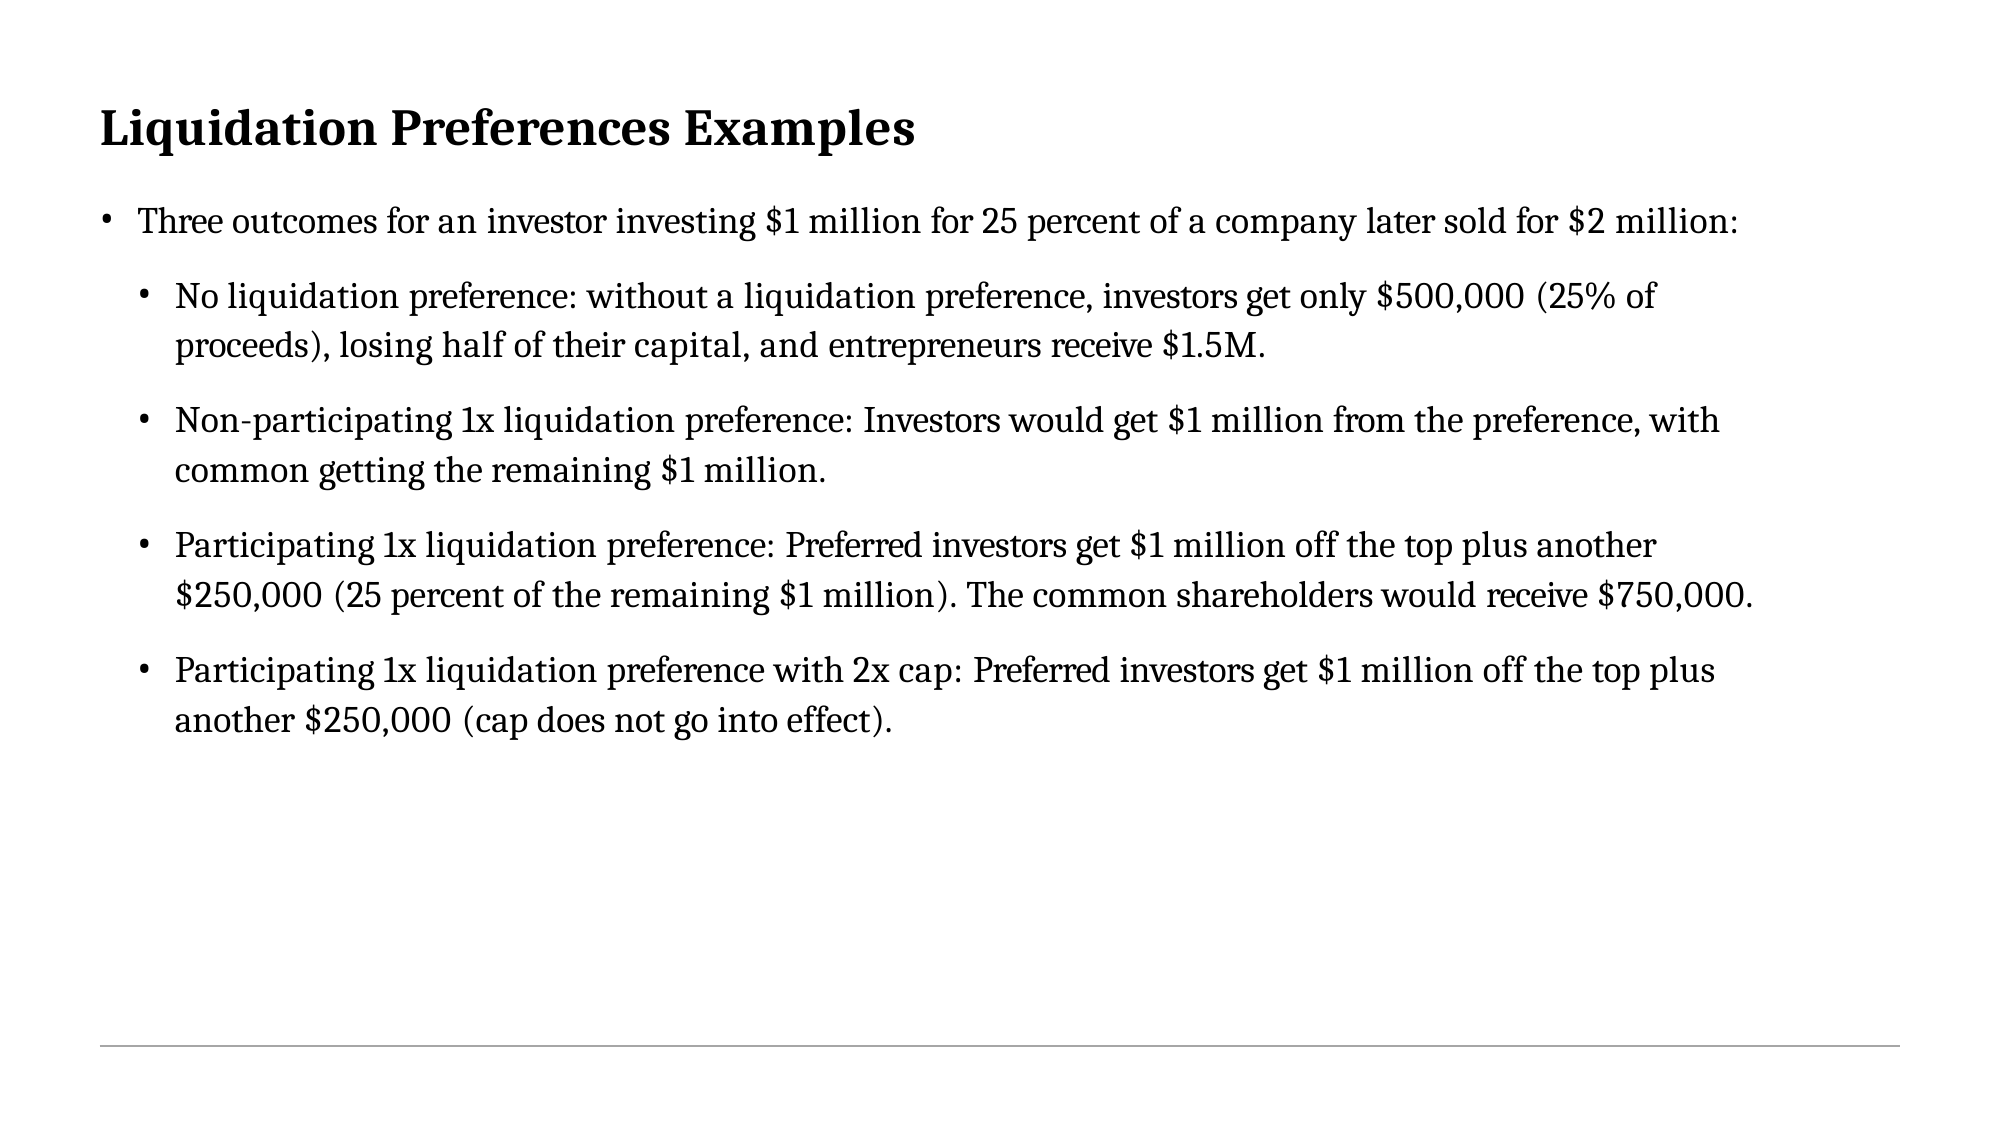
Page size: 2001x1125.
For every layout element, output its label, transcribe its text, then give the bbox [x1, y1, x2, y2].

text_box Three outcomes for an investor investing $1 million for 25 percent of a company later sold for $2 million: No liquidation preference: without a liquidation preference, investors get only $500,000 (25% of proceeds), losing half of their capital, and entrepreneurs receive $1.5M. Non-participating 1x liquidation preference: Investors would get $1 million from the preference, with common getting the remaining $1 million. Participating 1x liquidation preference: Preferred investors get $1 million off the top plus another $250,000 (25 percent of the remaining $1 million). The common shareholders would receive $750,000. Participating 1x liquidation preference with 2x cap: Preferred investors get $1 million off the top plus another $250,000 (cap does not go into effect). [97, 193, 1854, 741]
title Liquidation Preferences Examples [97, 91, 944, 193]
